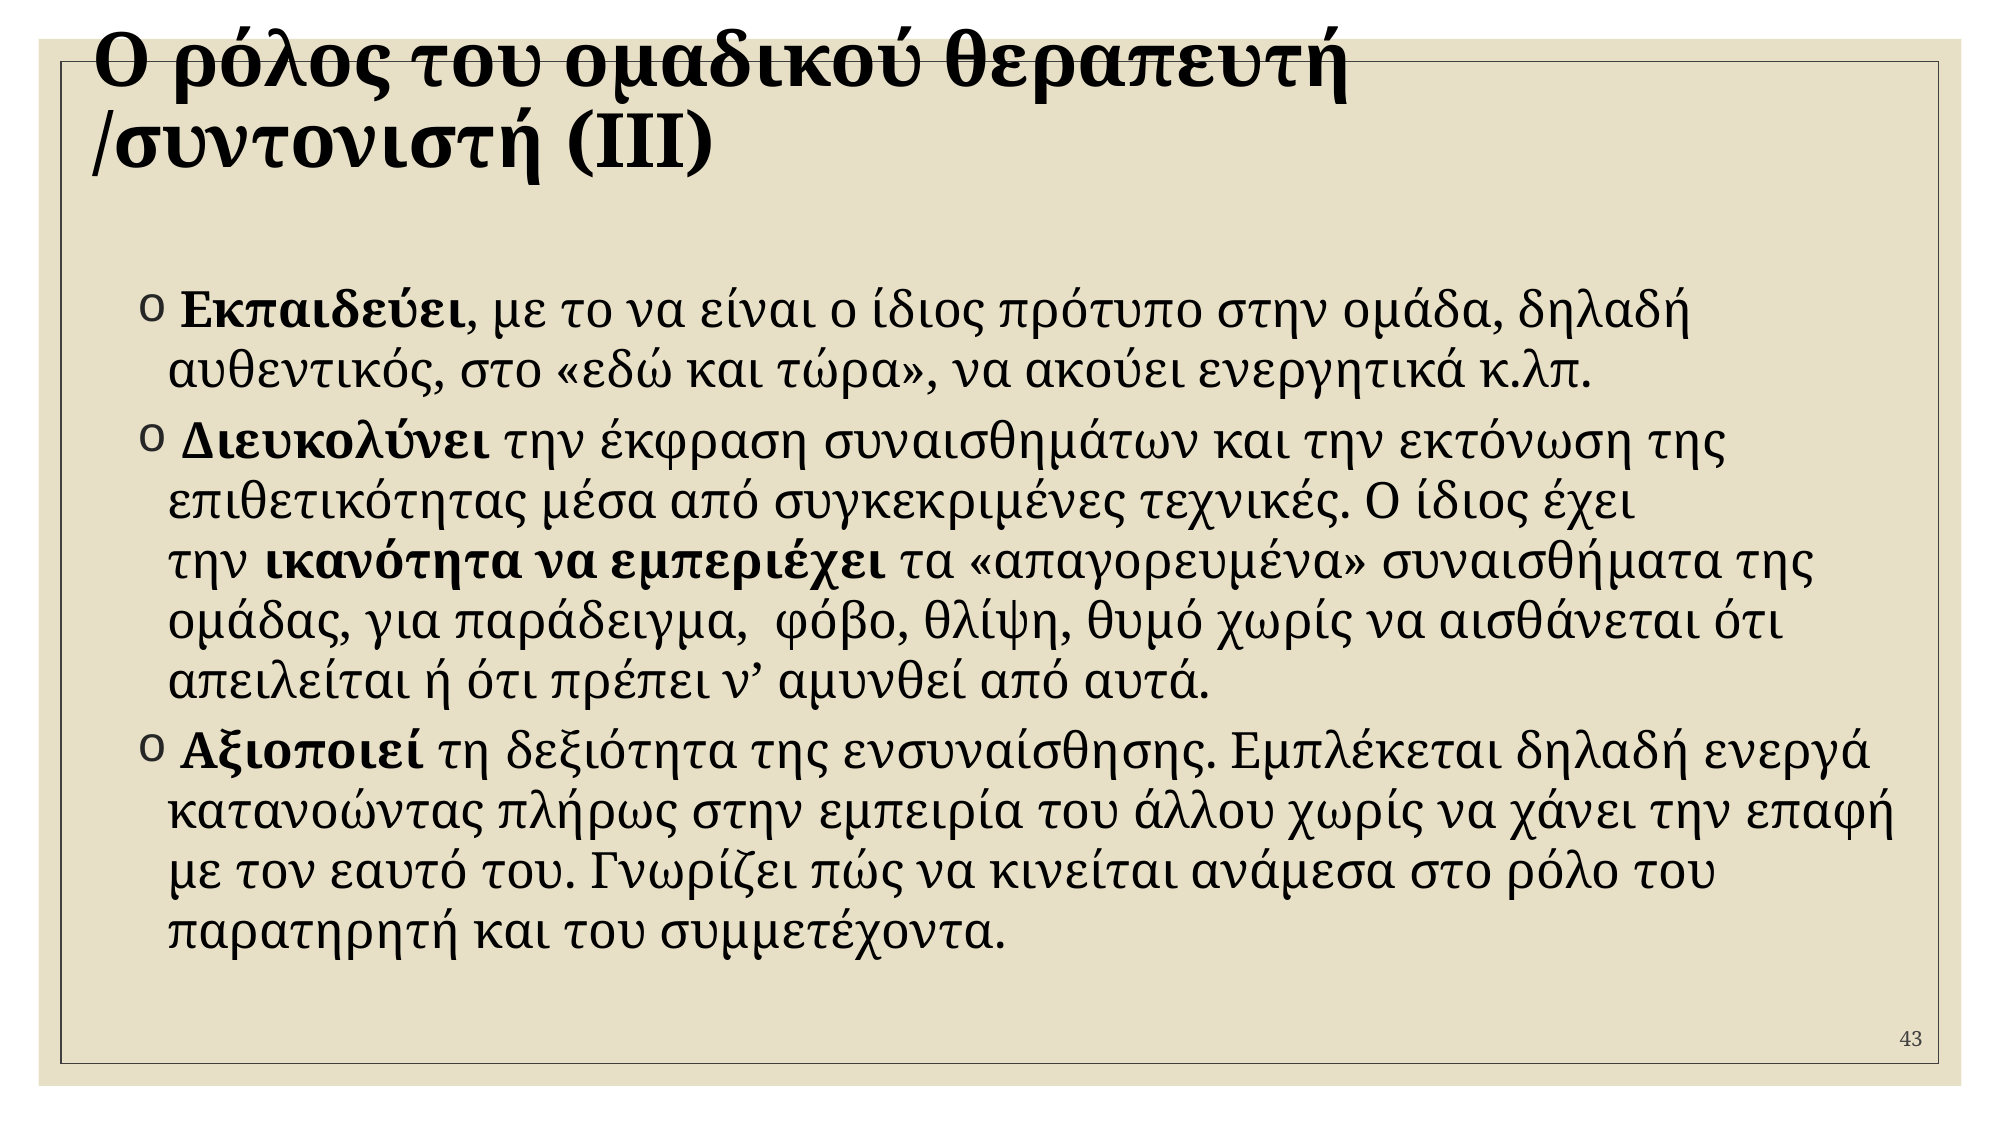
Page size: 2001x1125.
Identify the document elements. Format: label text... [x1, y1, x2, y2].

title Ο ρόλος του ομαδικού θεραπευτή /συντονιστή (ΙΙΙ) [77, 126, 1825, 169]
slide_number 43 [1697, 1019, 1938, 1062]
list Εκπαιδεύει, με το να είναι ο ίδιος πρότυπο στην ομάδα, δηλαδή αυθεντικός, στο «εδώ και τώρα», να ακούει ενεργητικά κ.λπ. Διευκολύνει την έκφραση συναισθημάτων και την εκτόνωση της επιθετικότητας μέσα από συγκεκριμένες τεχνικές. Ο ίδιος έχει την ικανότητα να εμπεριέχει τα «απαγορευμένα» συναισθήματα της ομάδας, για παράδειγμα, φόβο, θλίψη, θυμό χωρίς να αισθάνεται ότι απειλείται ή ότι πρέπει ν’ αμυνθεί από αυτά. Αξιοποιεί τη δεξιότητα της ενσυναίσθησης. Εμπλέκεται δηλαδή ενεργά κατανοώντας πλήρως στην εμπειρία του άλλου χωρίς να χάνει την επαφή με τον εαυτό του. Γνωρίζει πώς να κινείται ανάμεσα στο ρόλο του παρατηρητή και του συμμετέχοντα. [77, 209, 1955, 1042]
